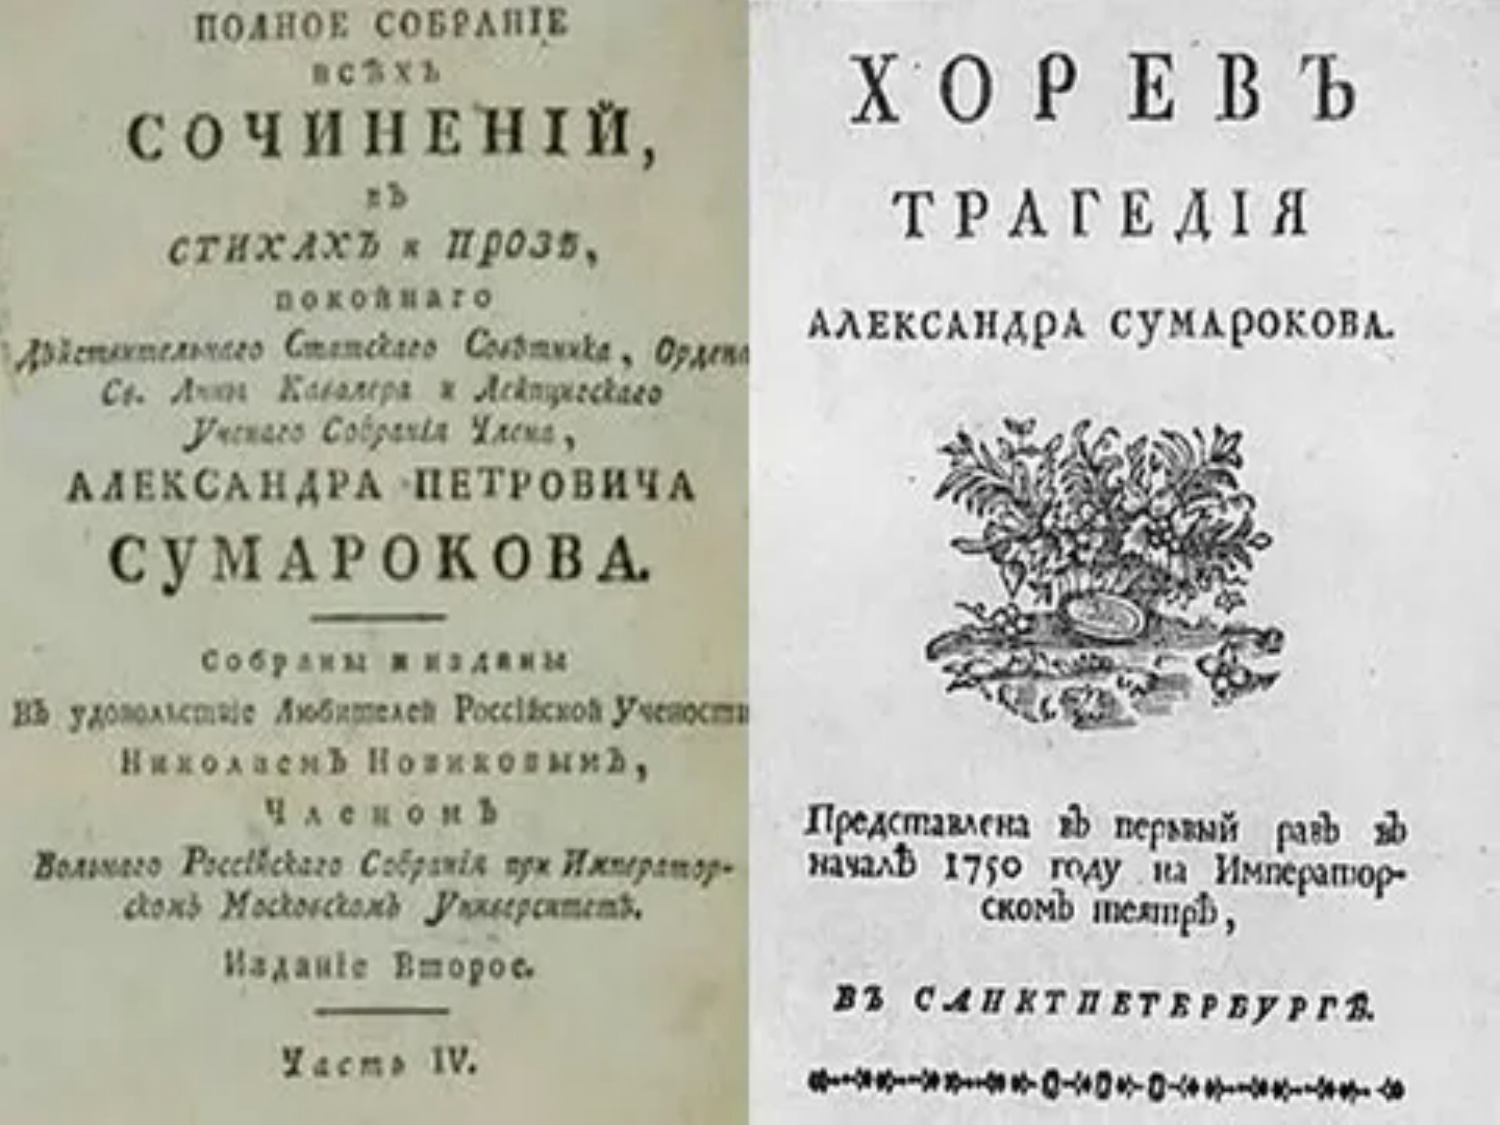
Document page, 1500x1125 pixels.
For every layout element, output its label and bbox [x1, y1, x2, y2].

list [0, 0, 1500, 1125]
